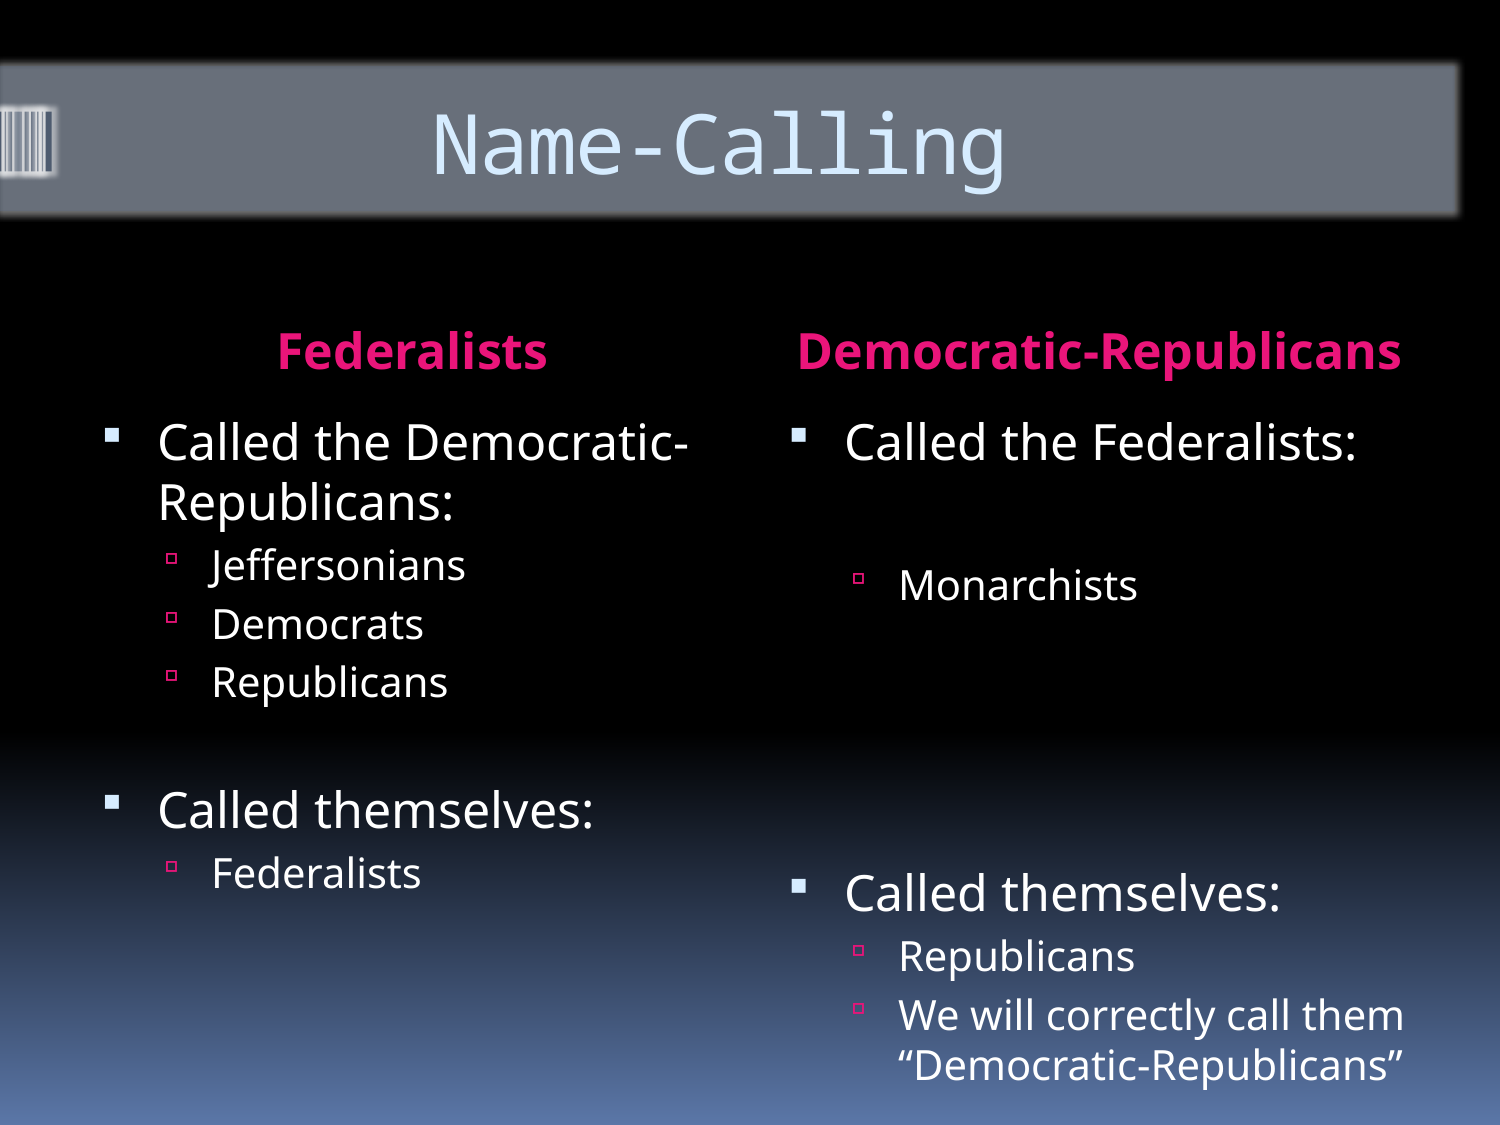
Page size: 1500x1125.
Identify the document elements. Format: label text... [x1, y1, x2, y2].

title Name-Calling [82, 83, 1358, 234]
list Called the Federalists: Monarchists Called themselves: Republicans We will correctly call them “Democratic-Republicans” [761, 403, 1425, 1053]
list Called the Democratic-Republicans: Jeffersonians Democrats Republicans Called themselves: Federalists [75, 403, 738, 1053]
list Democratic-Republicans [761, 296, 1425, 402]
list Federalists [75, 296, 738, 402]
